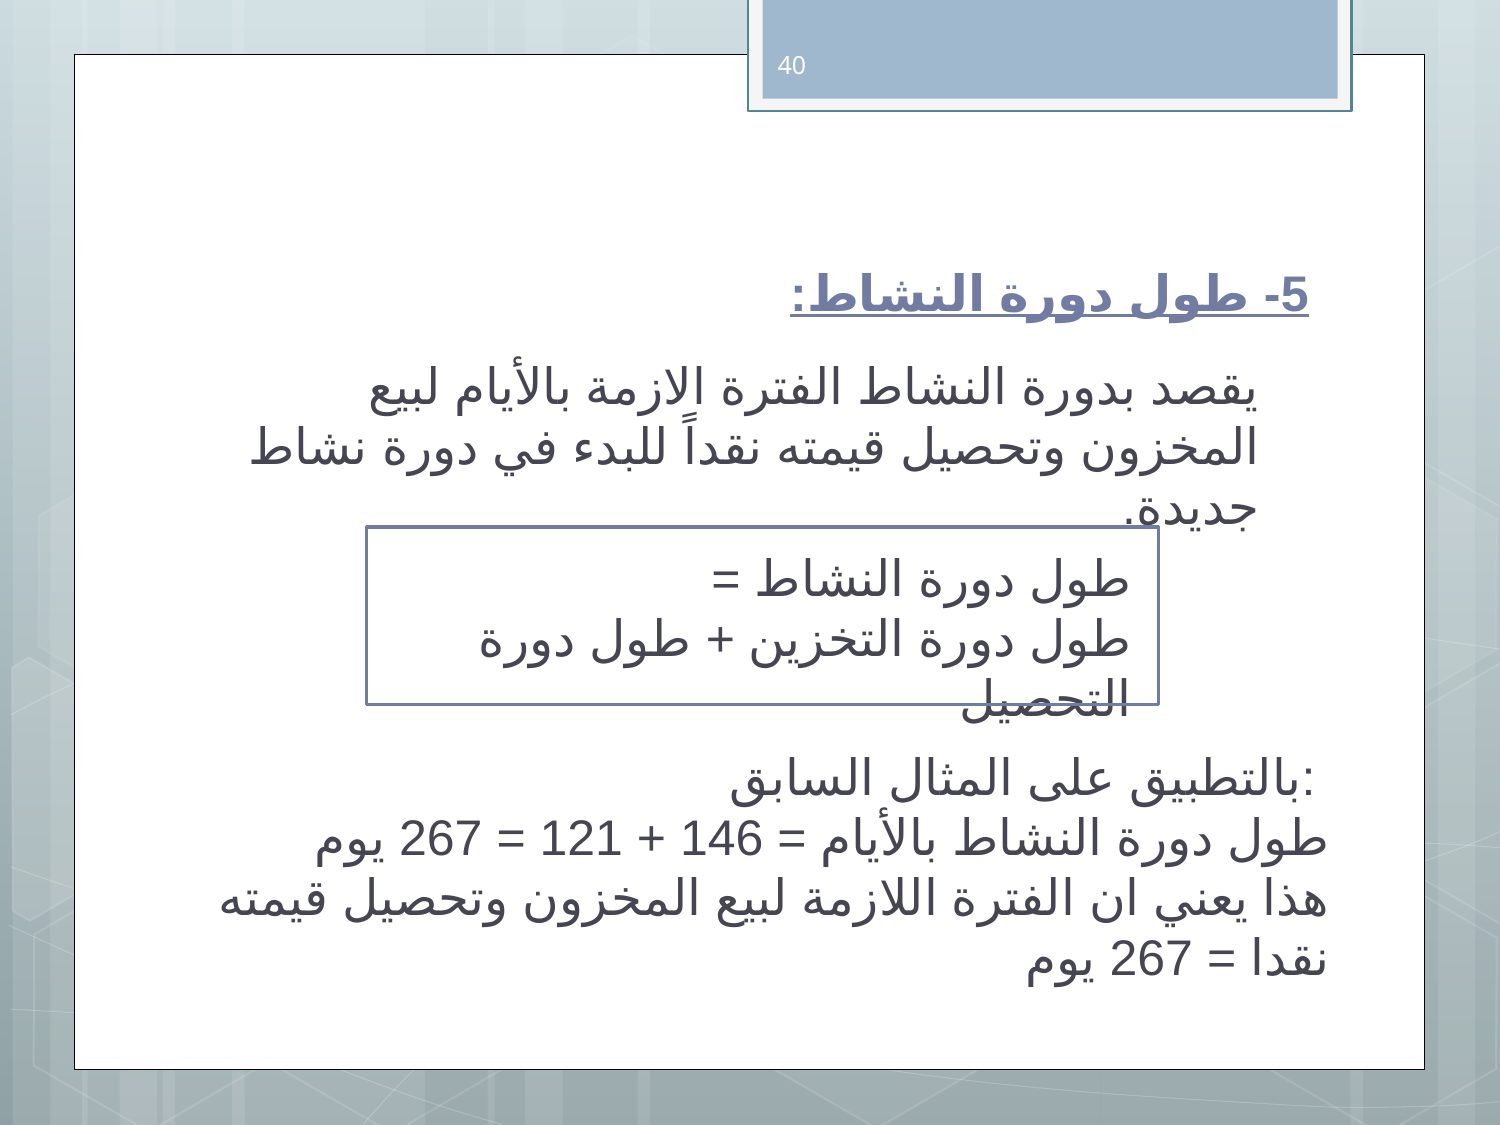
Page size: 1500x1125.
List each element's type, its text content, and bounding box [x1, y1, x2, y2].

title 5- طول دورة النشاط: [171, 168, 1324, 329]
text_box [366, 526, 1159, 705]
list يقصد بدورة النشاط الفترة الازمة بالأيام لبيع المخزون وتحصيل قيمته نقداً للبدء في دورة نشاط جديدة. [174, 347, 1287, 493]
slide_number 40 [762, 36, 982, 97]
text_box بالتطبيق على المثال السابق: طول دورة النشاط بالأيام = 146 + 121 = 267 يوم هذا يعني ان الفترة اللازمة لبيع المخزون وتحصيل قيمته نقدا = 267 يوم [115, 738, 1345, 994]
